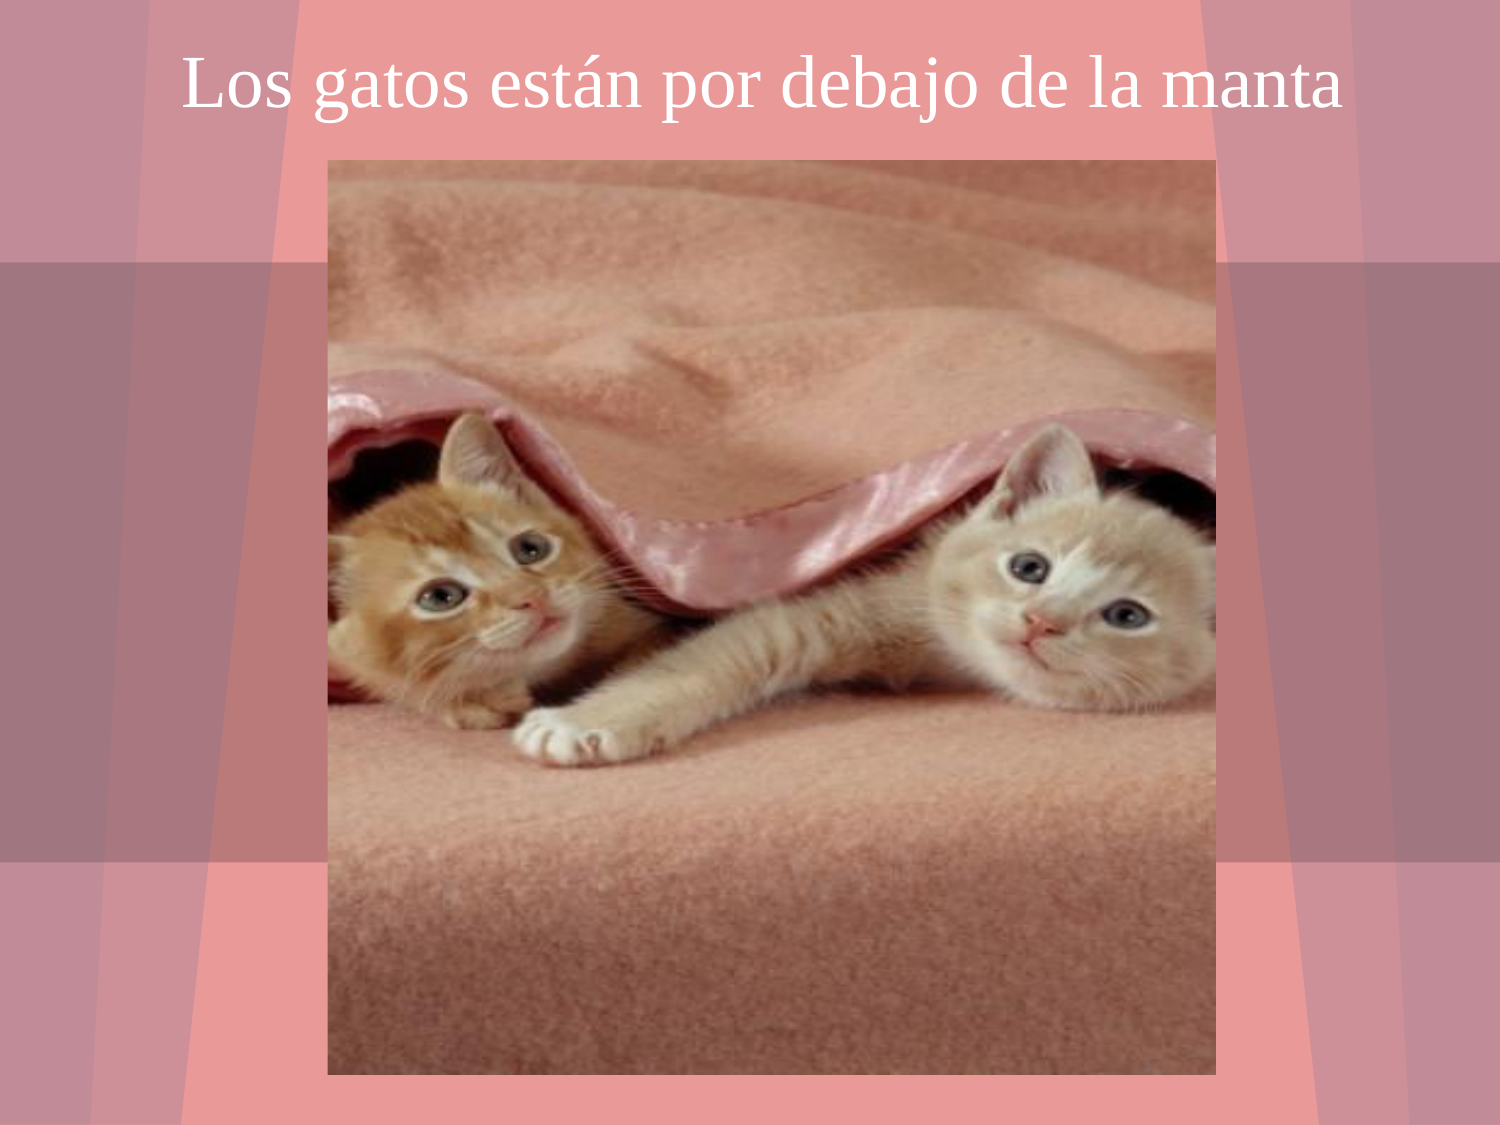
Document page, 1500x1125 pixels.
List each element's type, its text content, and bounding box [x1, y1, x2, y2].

text_box Los gatos están por debajo de la manta [128, 17, 1372, 124]
text_box [327, 160, 1216, 1075]
